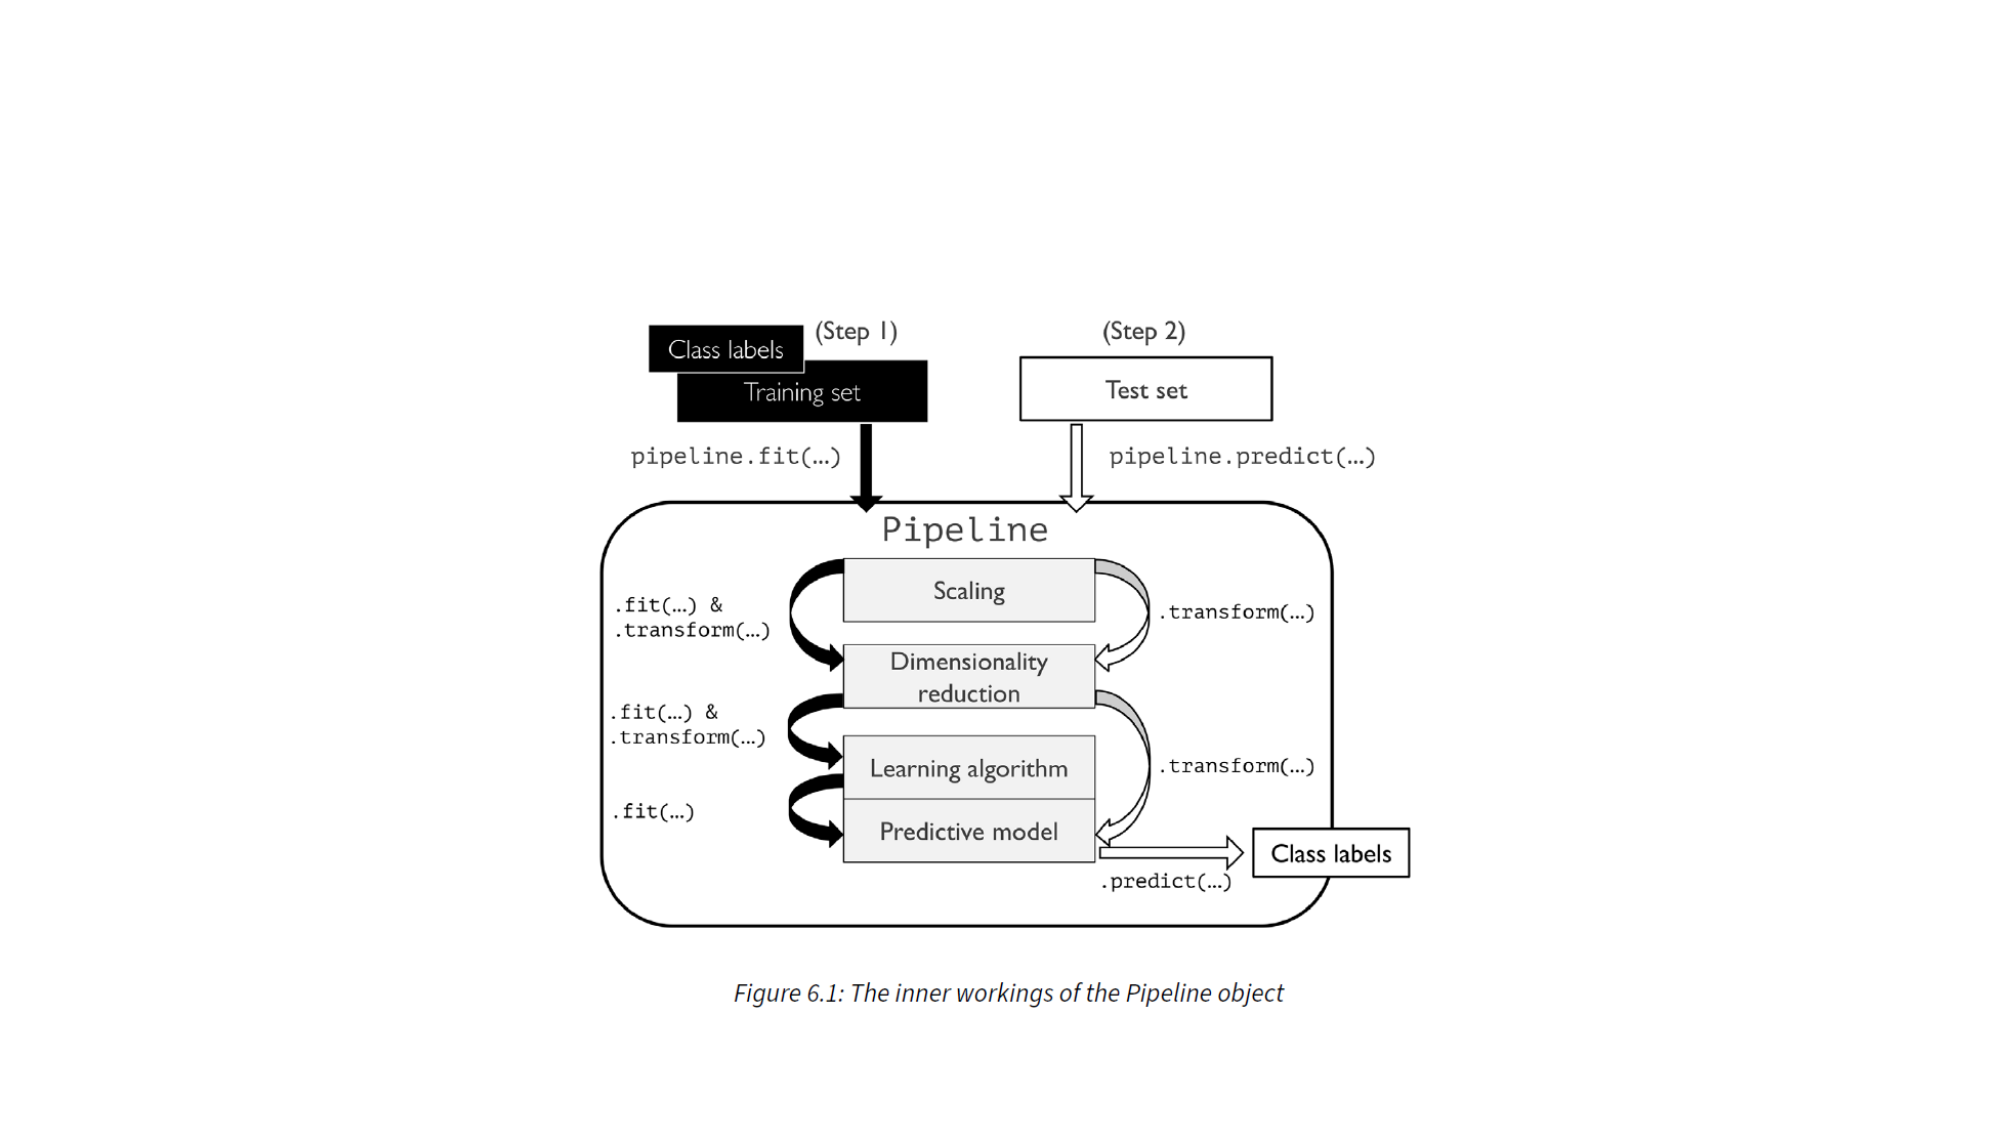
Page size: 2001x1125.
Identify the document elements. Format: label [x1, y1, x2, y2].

list [579, 299, 1421, 1014]
